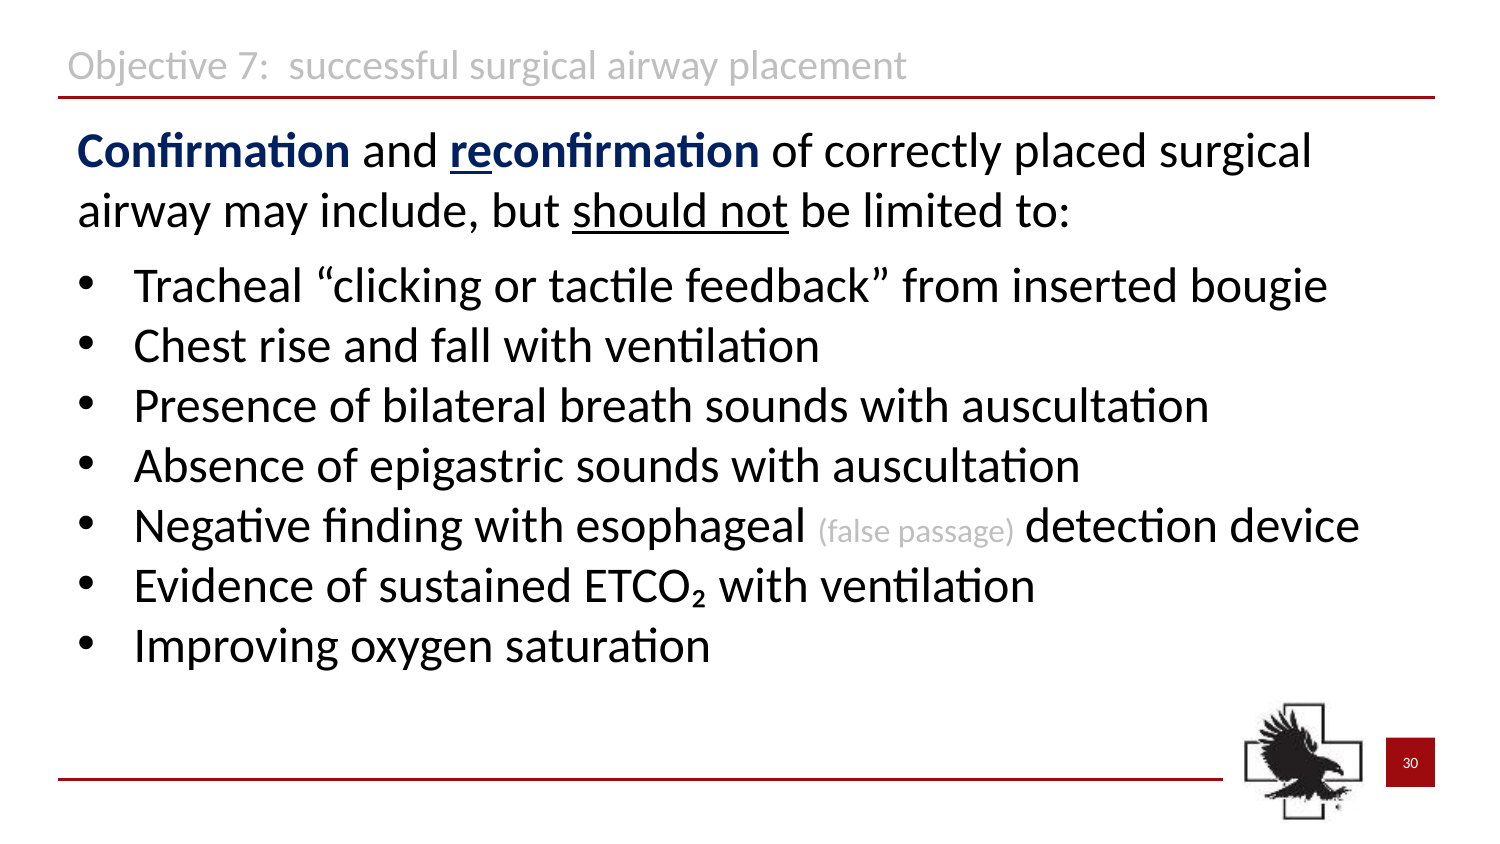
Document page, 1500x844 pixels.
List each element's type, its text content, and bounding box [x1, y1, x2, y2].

picture [1243, 700, 1366, 823]
text_box Objective 7: successful surgical airway placement [52, 30, 979, 96]
text_box Confirmation and reconfirmation of correctly placed surgical airway may include, but should not be limited to: Tracheal “clicking or tactile feedback” from inserted bougie Chest rise and fall with ventilation Presence of bilateral breath sounds with auscultation Absence of epigastric sounds with auscultation Negative finding with esophageal (false passage) detection device Evidence of sustained ETCO₂ with ventilation Improving oxygen saturation [62, 109, 1415, 693]
slide_number 30 [1386, 737, 1435, 787]
